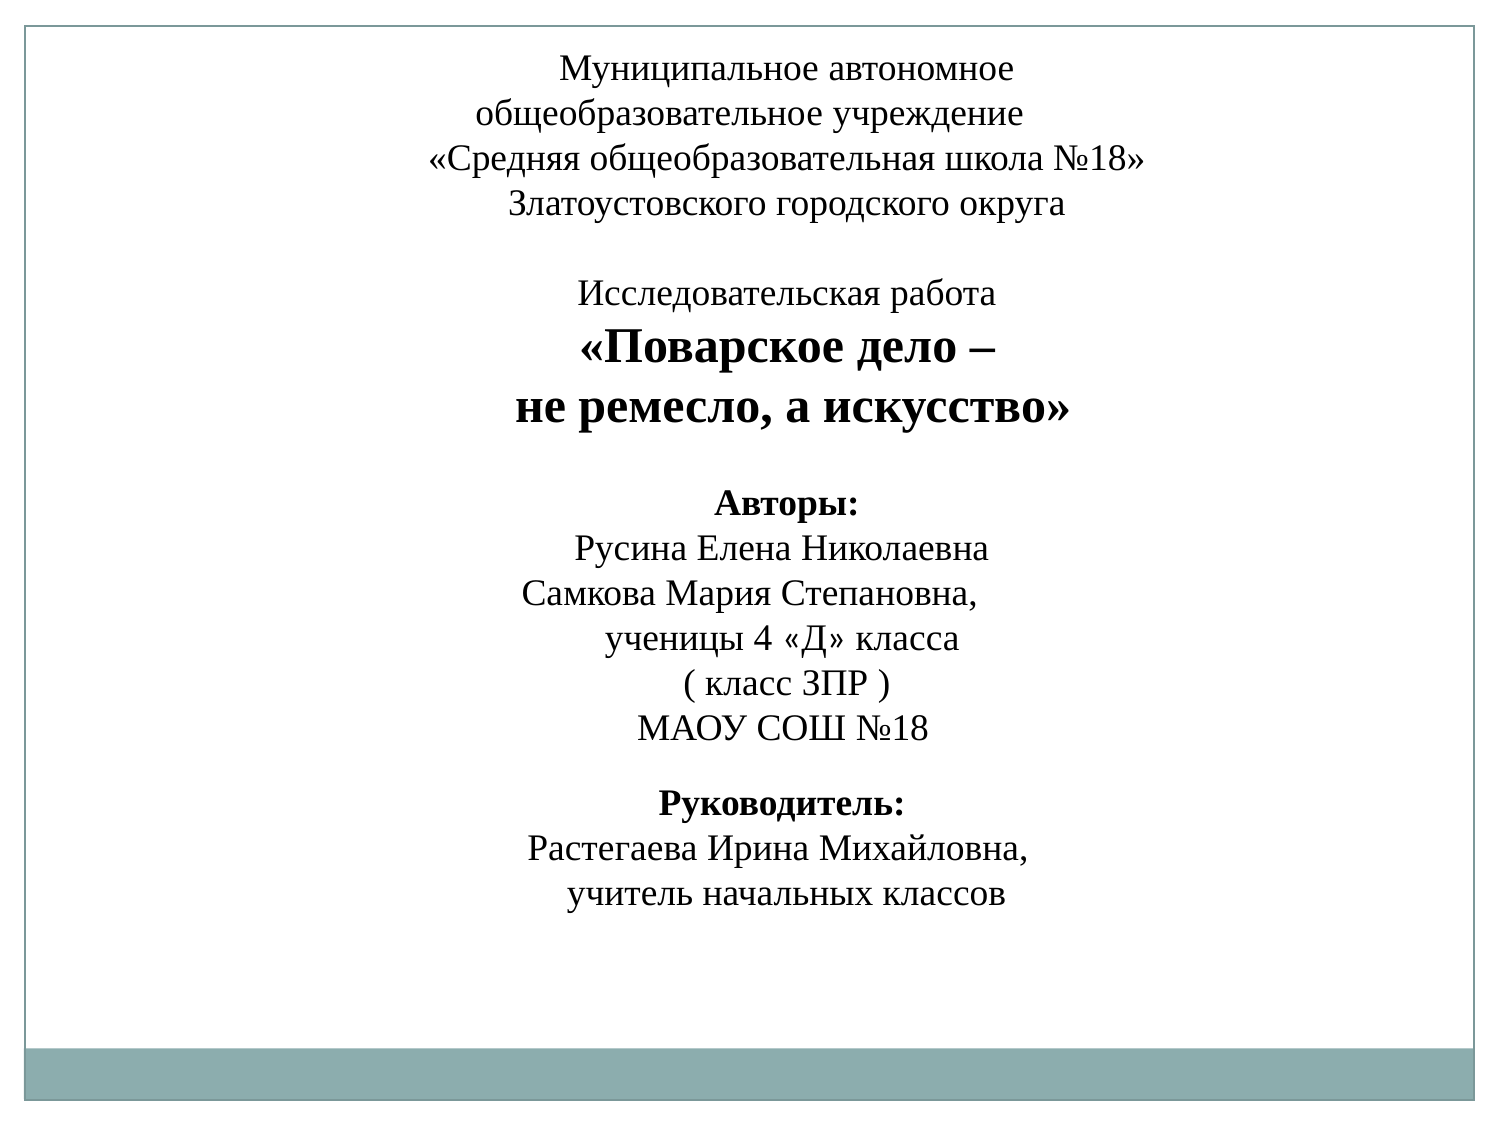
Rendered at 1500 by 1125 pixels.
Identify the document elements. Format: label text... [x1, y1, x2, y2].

text_box Муниципальное автономное общеобразовательное учреждение «Средняя общеобразовательная школа №18» Златоустовского городского округа Исследовательская работа «Поварское дело – не ремесло, а искусство» Авторы: Русина Елена Николаевна Самкова Мария Степановна, ученицы 4 «Д» класса ( класс ЗПР ) МАОУ СОШ №18 Руководитель: Растегаева Ирина Михайловна, учитель начальных классов [304, 35, 1196, 965]
